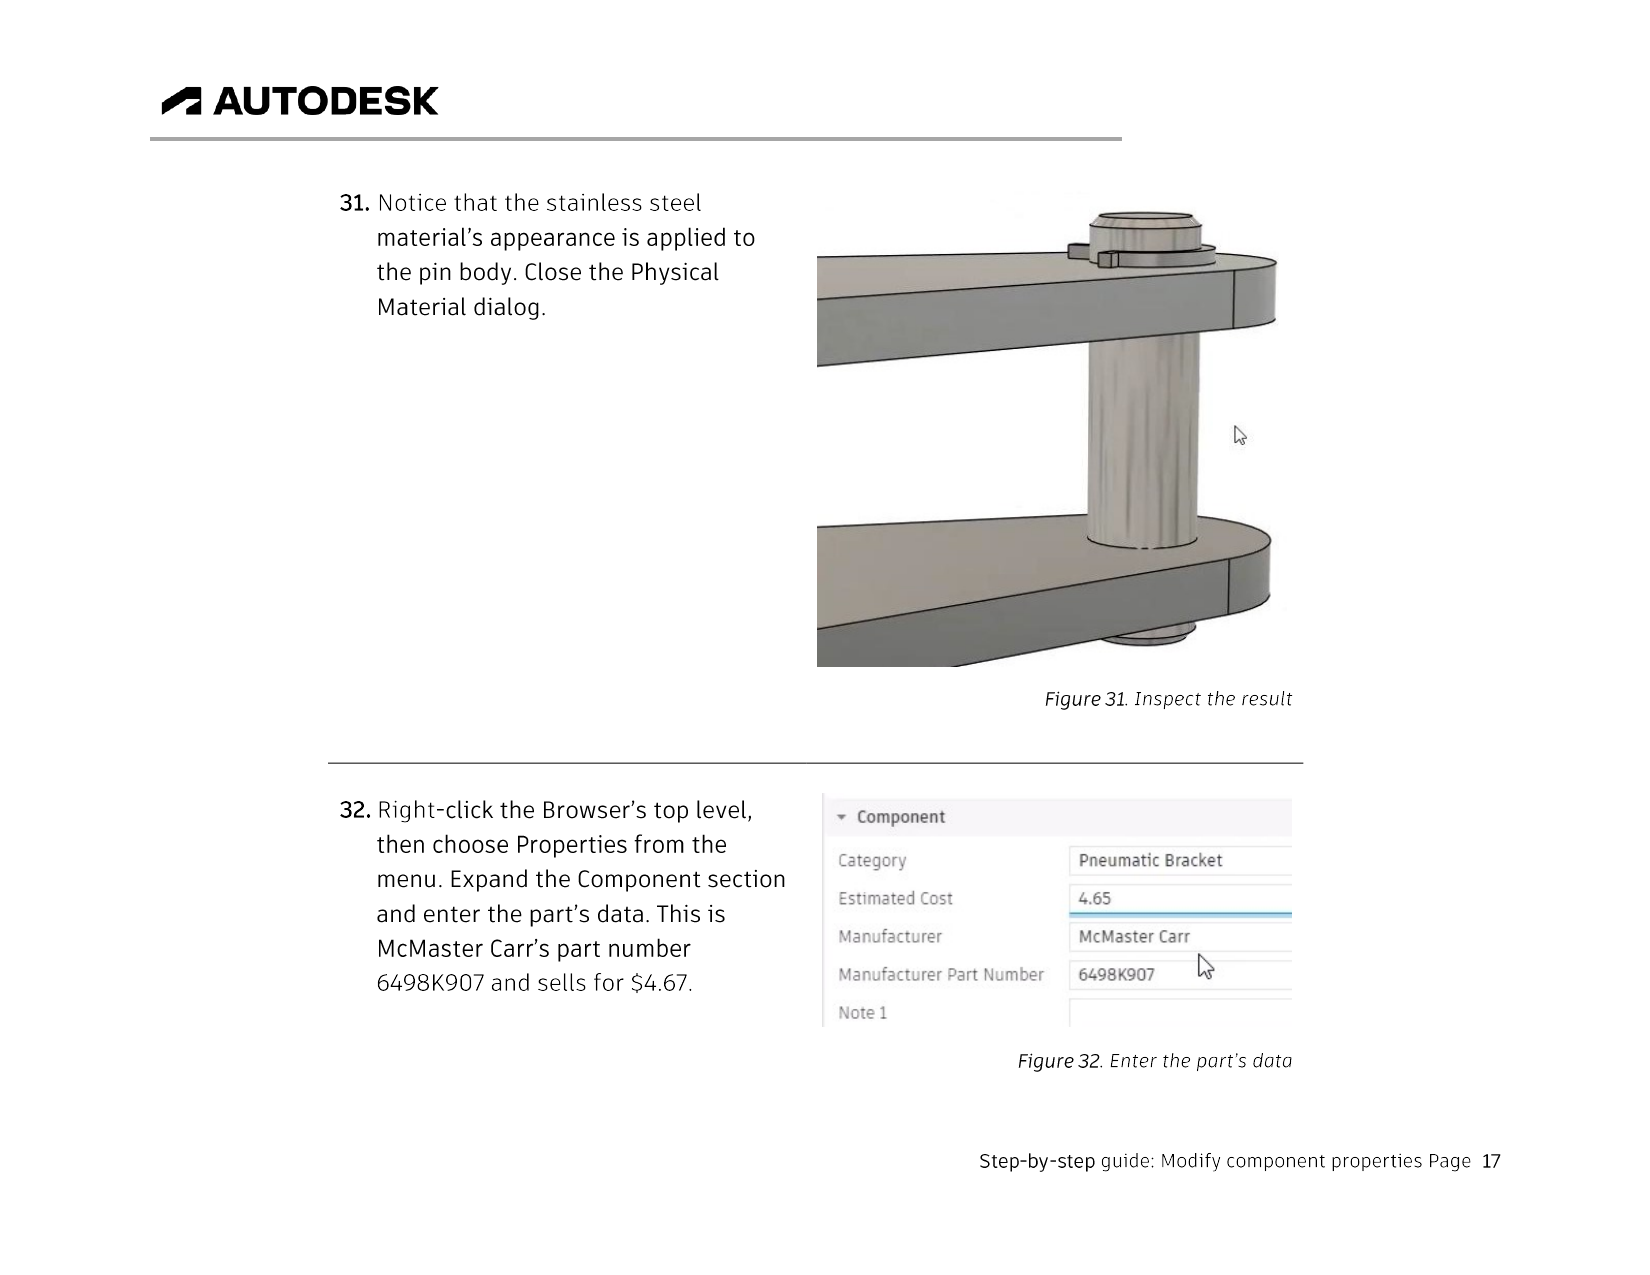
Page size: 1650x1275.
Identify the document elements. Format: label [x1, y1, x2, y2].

picture [822, 793, 1293, 1027]
text_box [1044, 685, 1301, 712]
picture [817, 190, 1287, 667]
picture [979, 1147, 1510, 1175]
text_box [339, 186, 772, 323]
picture [160, 85, 439, 116]
text_box [338, 793, 804, 999]
text_box [1017, 1046, 1301, 1074]
